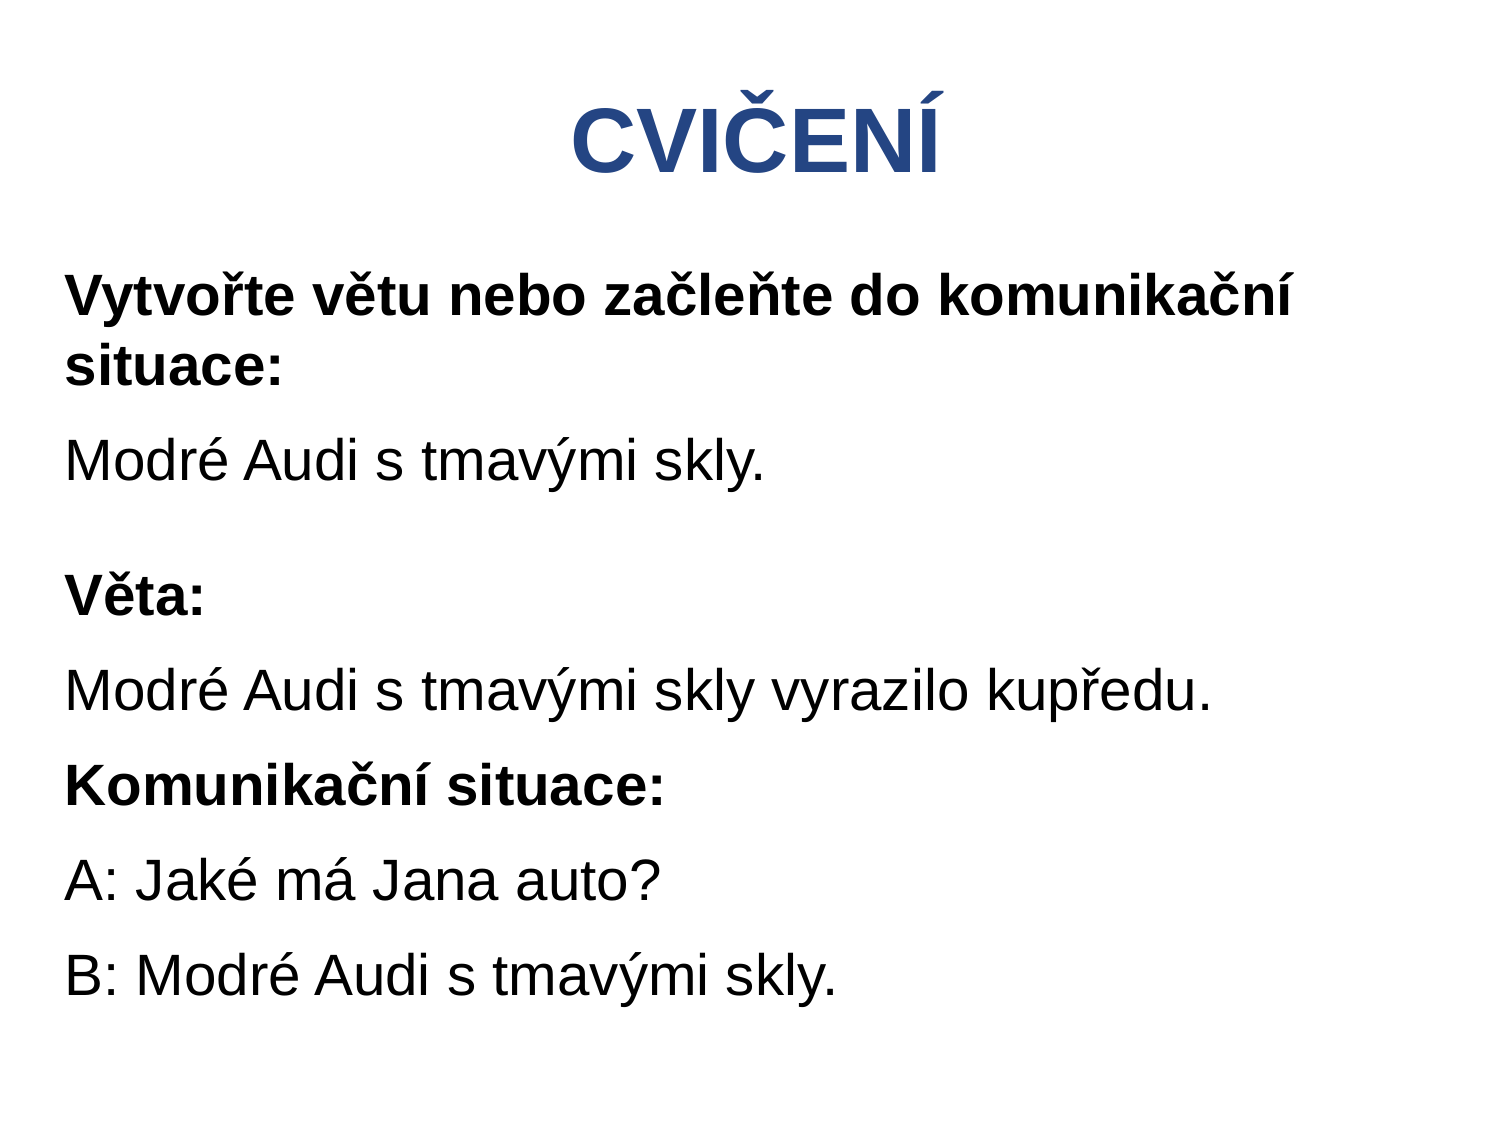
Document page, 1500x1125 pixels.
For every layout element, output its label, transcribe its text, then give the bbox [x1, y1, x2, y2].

text_box Vytvořte větu nebo začleňte do komunikační situace: Modré Audi s tmavými skly. [49, 249, 1463, 500]
text_box Věta: Modré Audi s tmavými skly vyrazilo kupředu. Komunikační situace: A: Jaké má Jana auto? B: Modré Audi s tmavými skly. [49, 549, 1463, 1015]
text_box CVIČENÍ [49, 62, 1463, 199]
